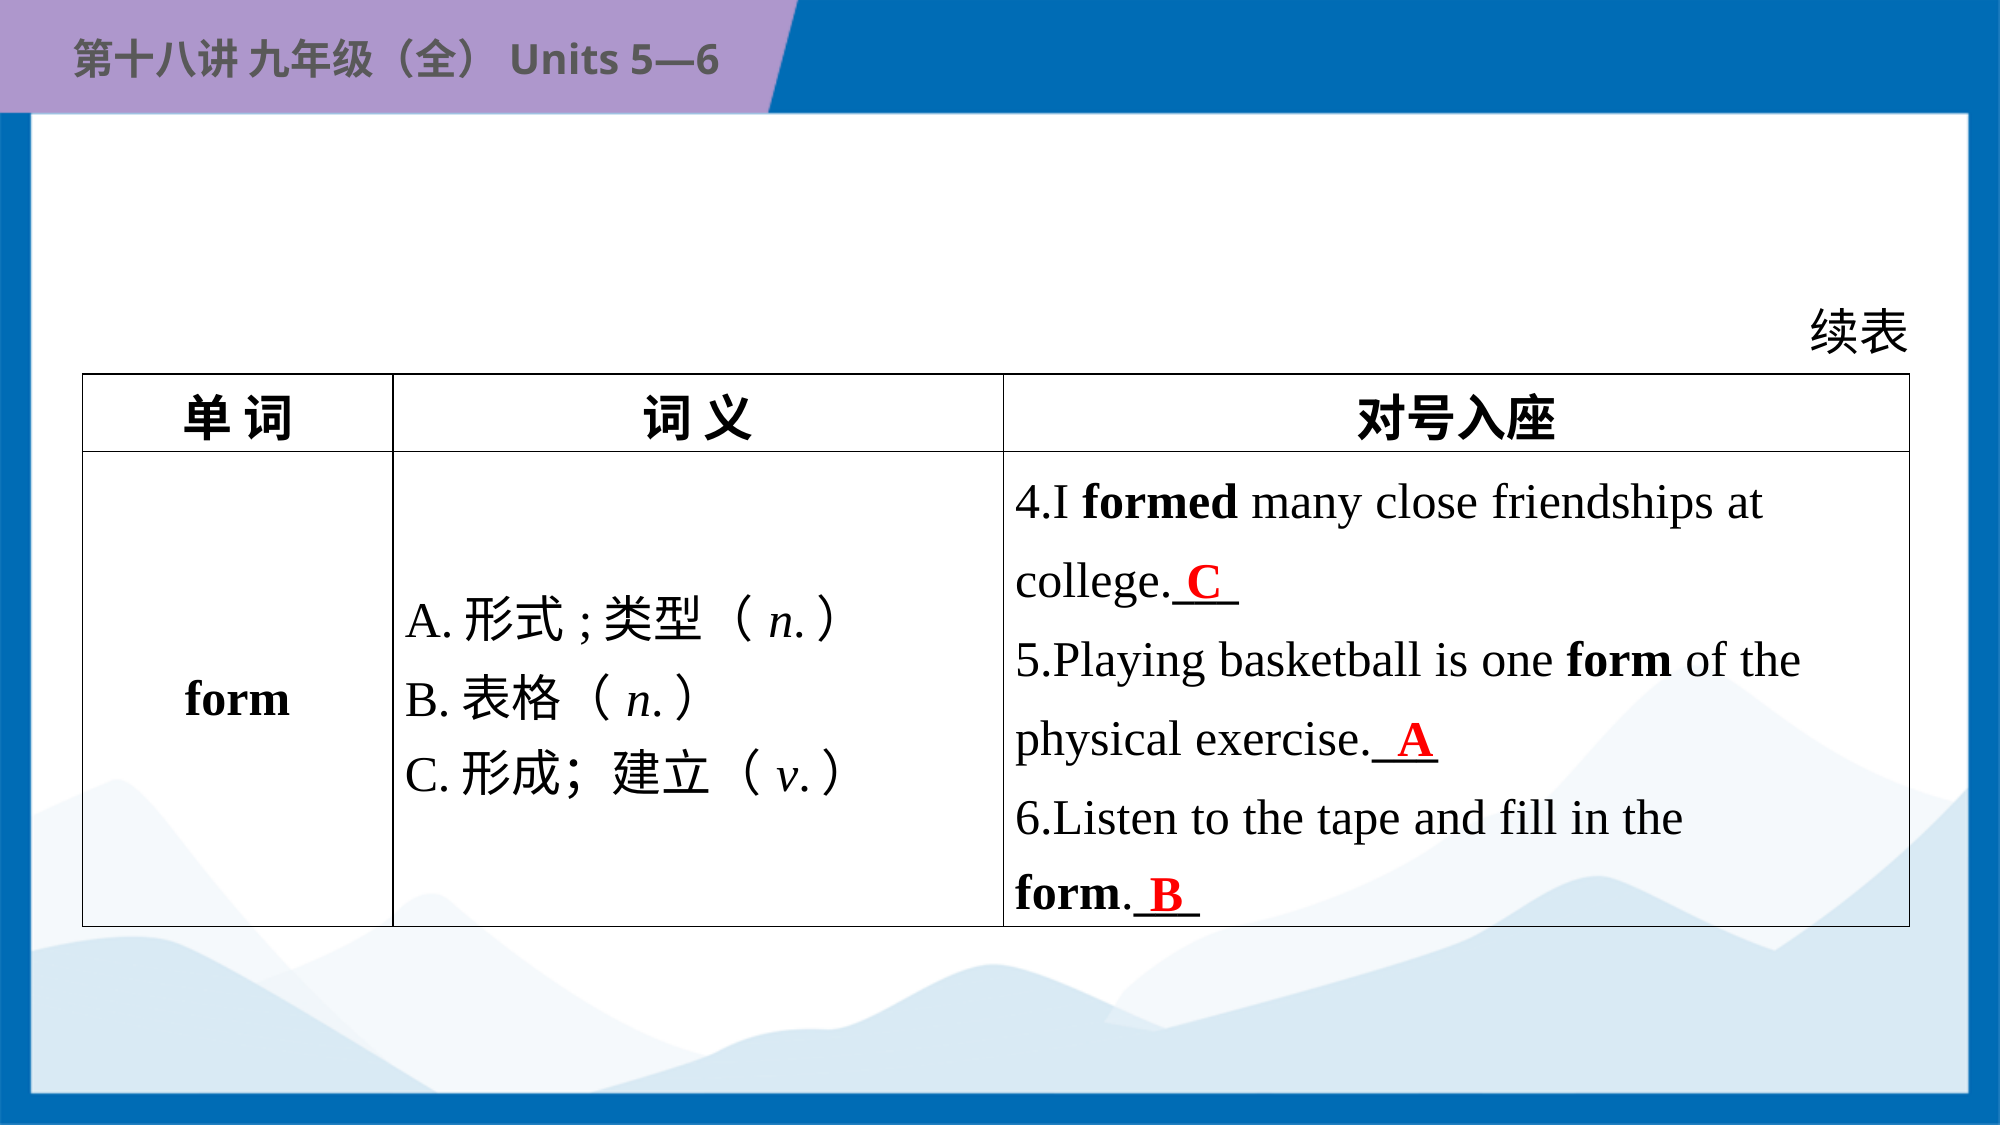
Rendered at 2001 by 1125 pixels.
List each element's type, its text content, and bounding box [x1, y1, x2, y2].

text_box 续表 [1808, 273, 1910, 361]
table_header 对号入座 [1004, 375, 1909, 451]
text_box A [1379, 689, 1452, 761]
table_header 词 义 [394, 375, 1003, 451]
table_cell 4.I formed many close friendships at college.___ 5.Playing basketball is one form of the physical exercise.___ 6.Listen to the tape and fill in the form.___ [1004, 452, 1909, 926]
text_box B [1131, 844, 1202, 916]
table_cell A.形式;类型（n.） B.表格（n.） C.形成；建立（v.） [394, 452, 1003, 926]
table_header 单 词 [83, 375, 392, 451]
table_cell form [83, 452, 392, 926]
picture [0, 0, 2000, 1125]
text_box C [1168, 531, 1241, 602]
